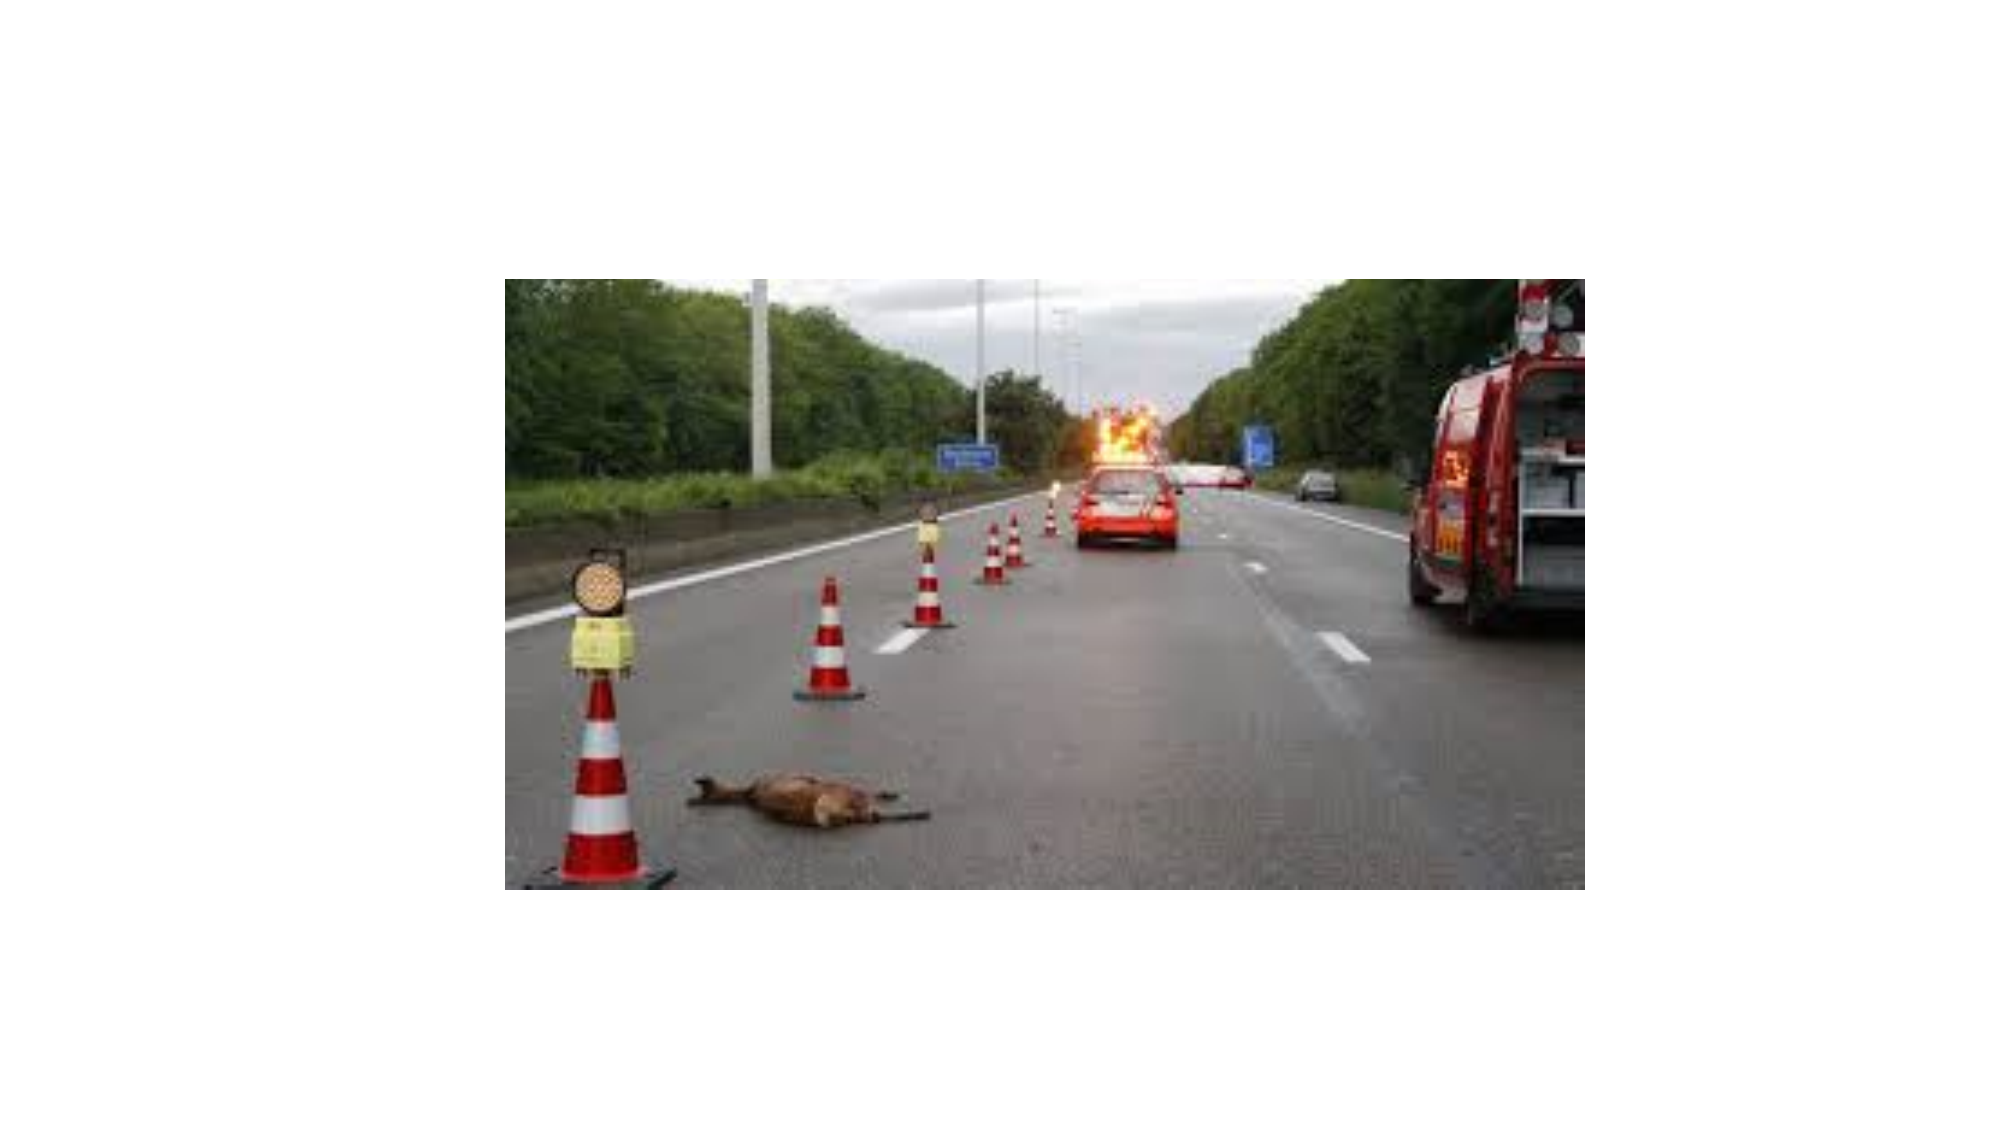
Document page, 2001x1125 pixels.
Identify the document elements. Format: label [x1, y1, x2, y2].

picture [505, 279, 1585, 890]
